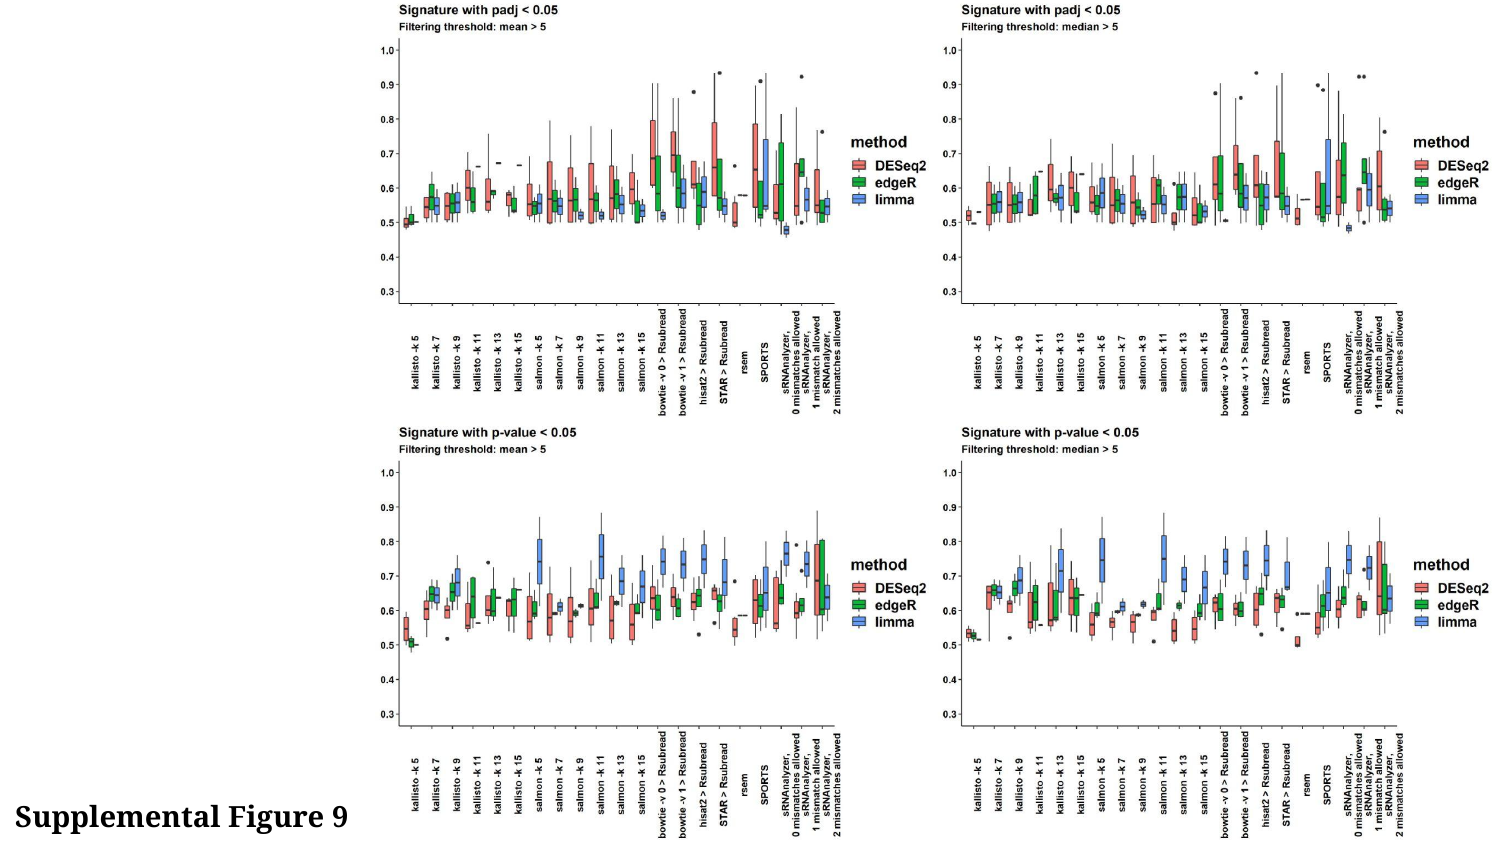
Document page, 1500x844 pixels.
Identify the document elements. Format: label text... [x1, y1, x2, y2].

text_box Supplemental Figure 9 [0, 778, 369, 844]
picture [374, 0, 1500, 844]
